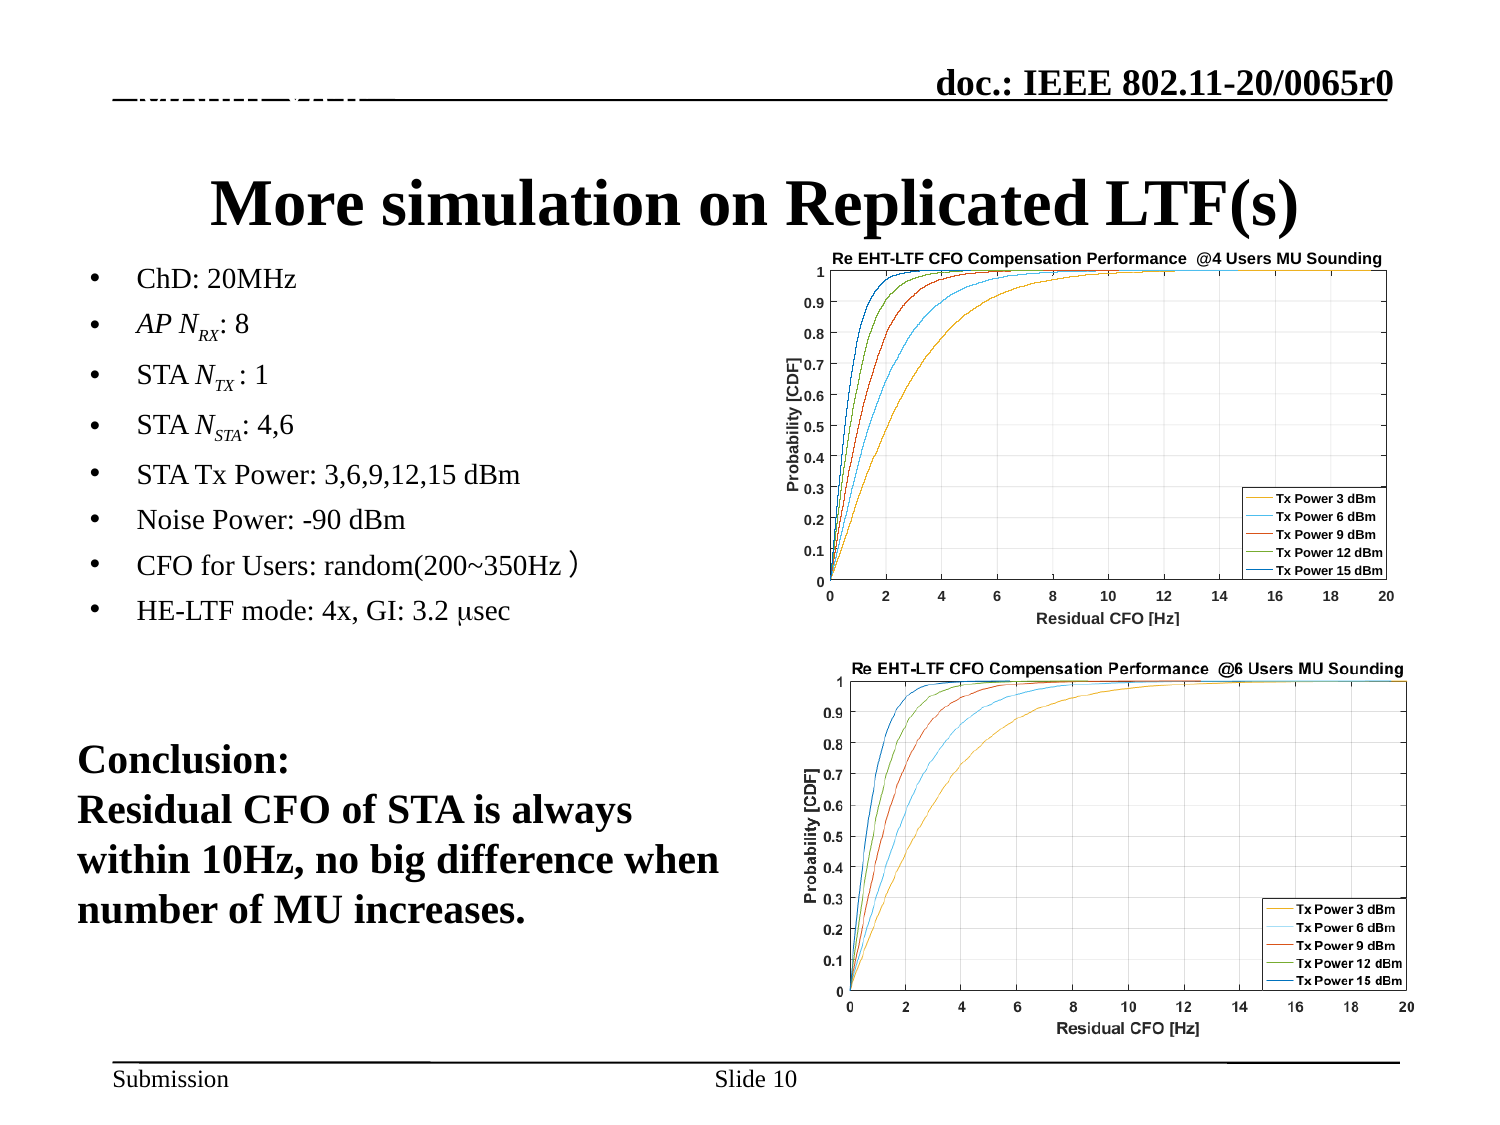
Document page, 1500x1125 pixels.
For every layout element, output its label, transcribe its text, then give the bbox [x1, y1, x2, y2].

picture [755, 652, 1475, 1037]
title More simulation on Replicated LTF(s) [62, 103, 1451, 295]
picture [736, 241, 1455, 626]
text_box Conclusion: Residual CFO of STA is always within 10Hz, no big difference when number of MU increases. [62, 723, 750, 979]
slide_number Month Year [117, 58, 507, 103]
slide_number Slide 10 [712, 1061, 800, 1123]
